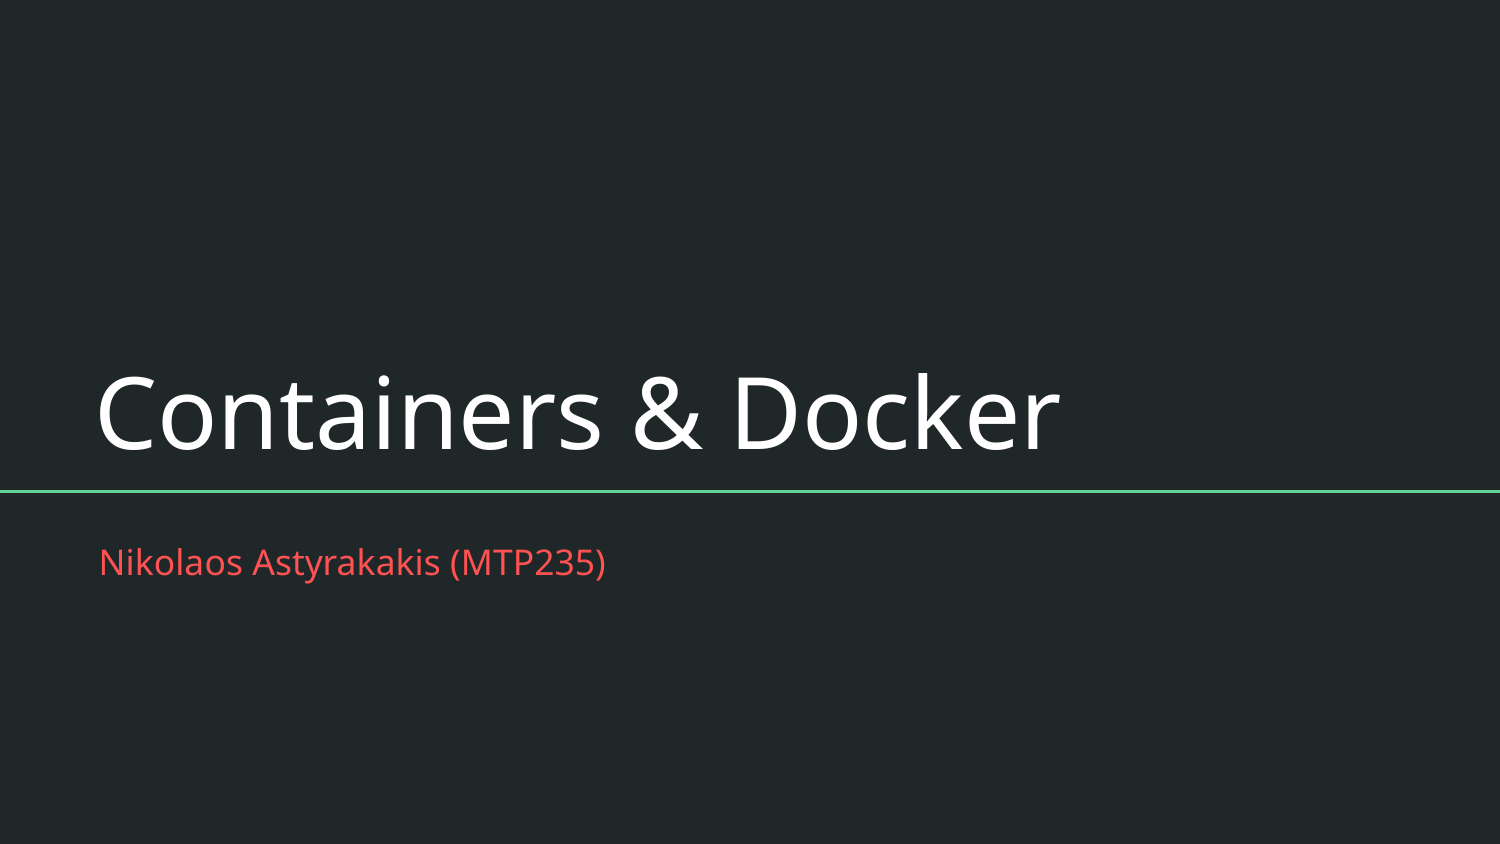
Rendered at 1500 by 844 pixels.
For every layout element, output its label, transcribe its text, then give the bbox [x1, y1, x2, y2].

title Containers & Docker [79, 206, 1417, 494]
subtitle Nikolaos Astyrakakis (MTP235) [83, 522, 1417, 626]
